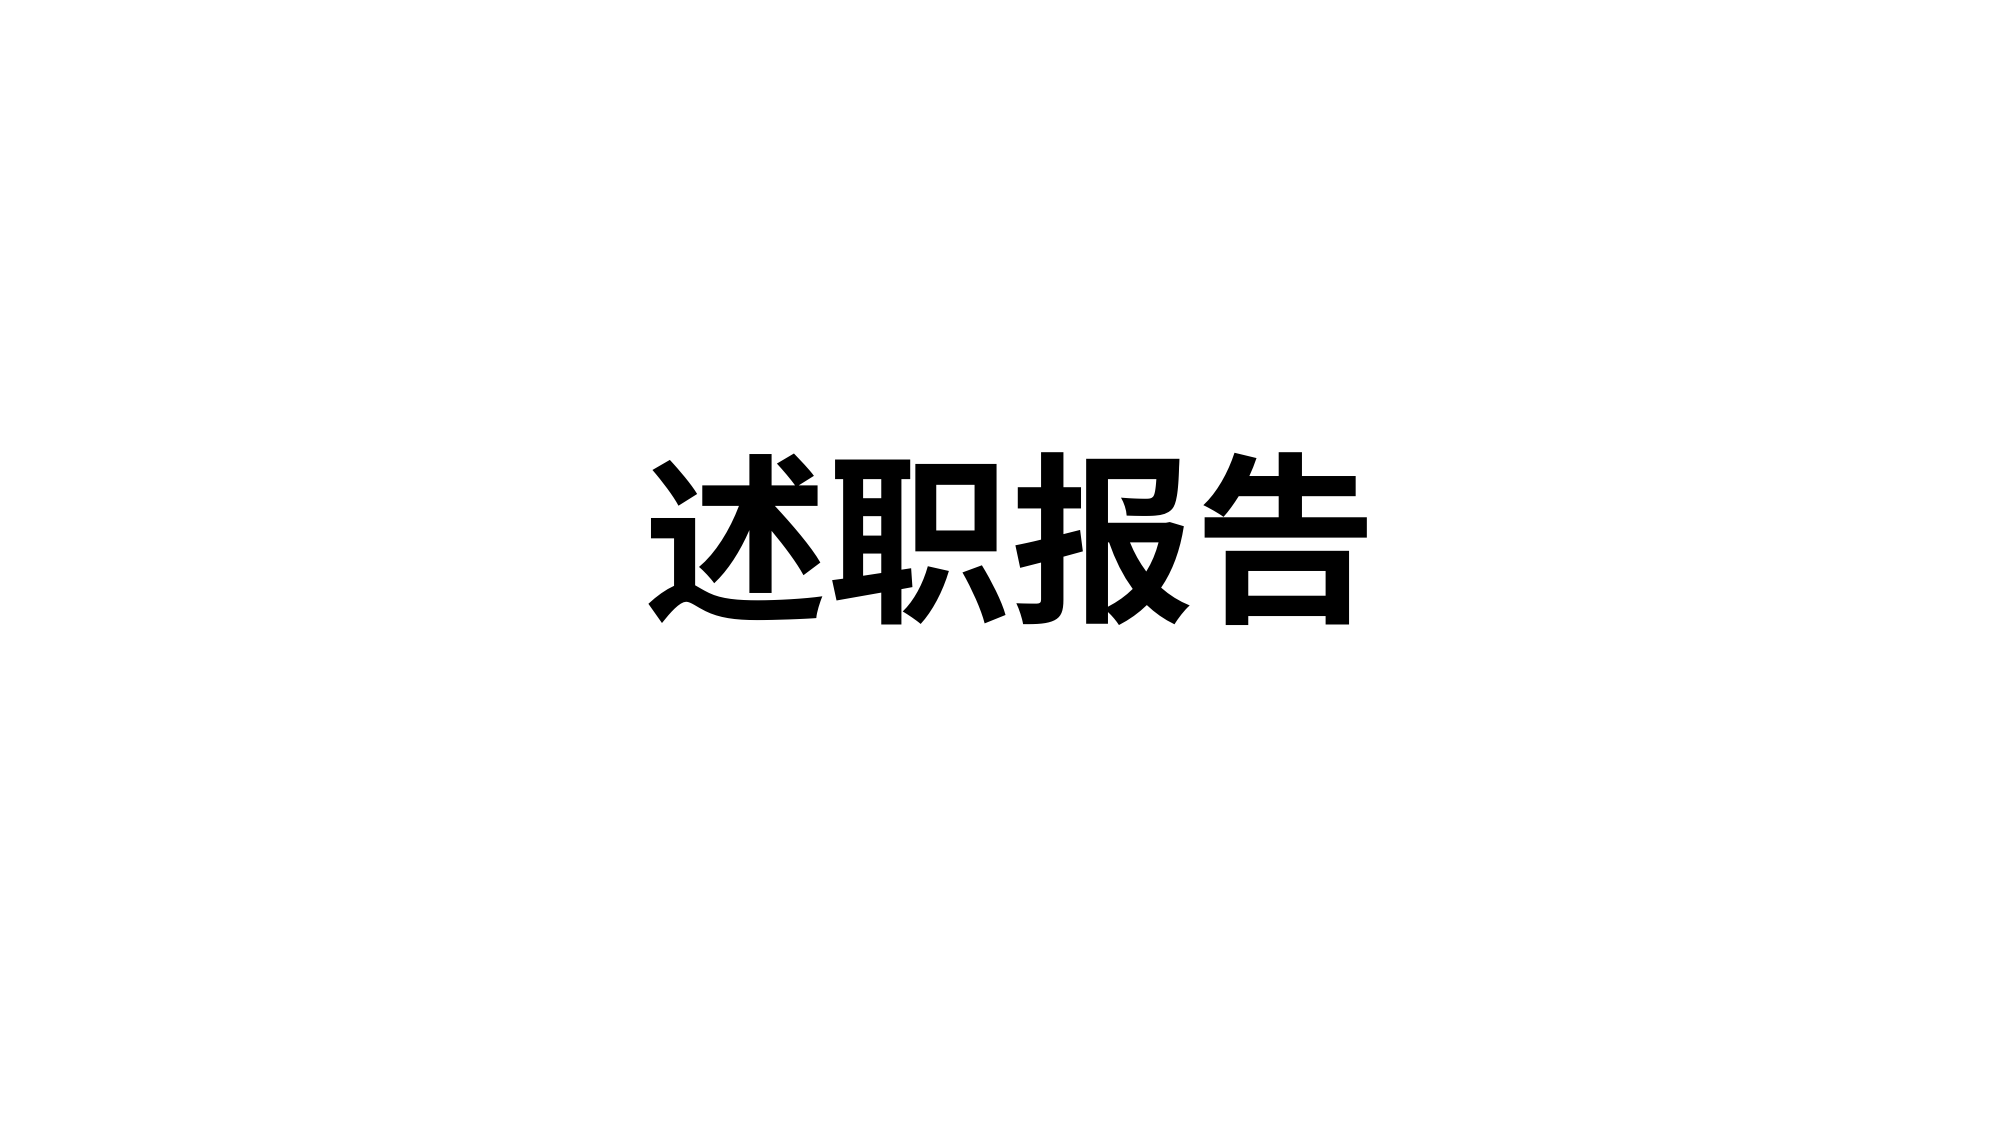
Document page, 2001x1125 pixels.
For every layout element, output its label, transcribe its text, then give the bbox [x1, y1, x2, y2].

text_box 述职报告 [630, 417, 1393, 653]
